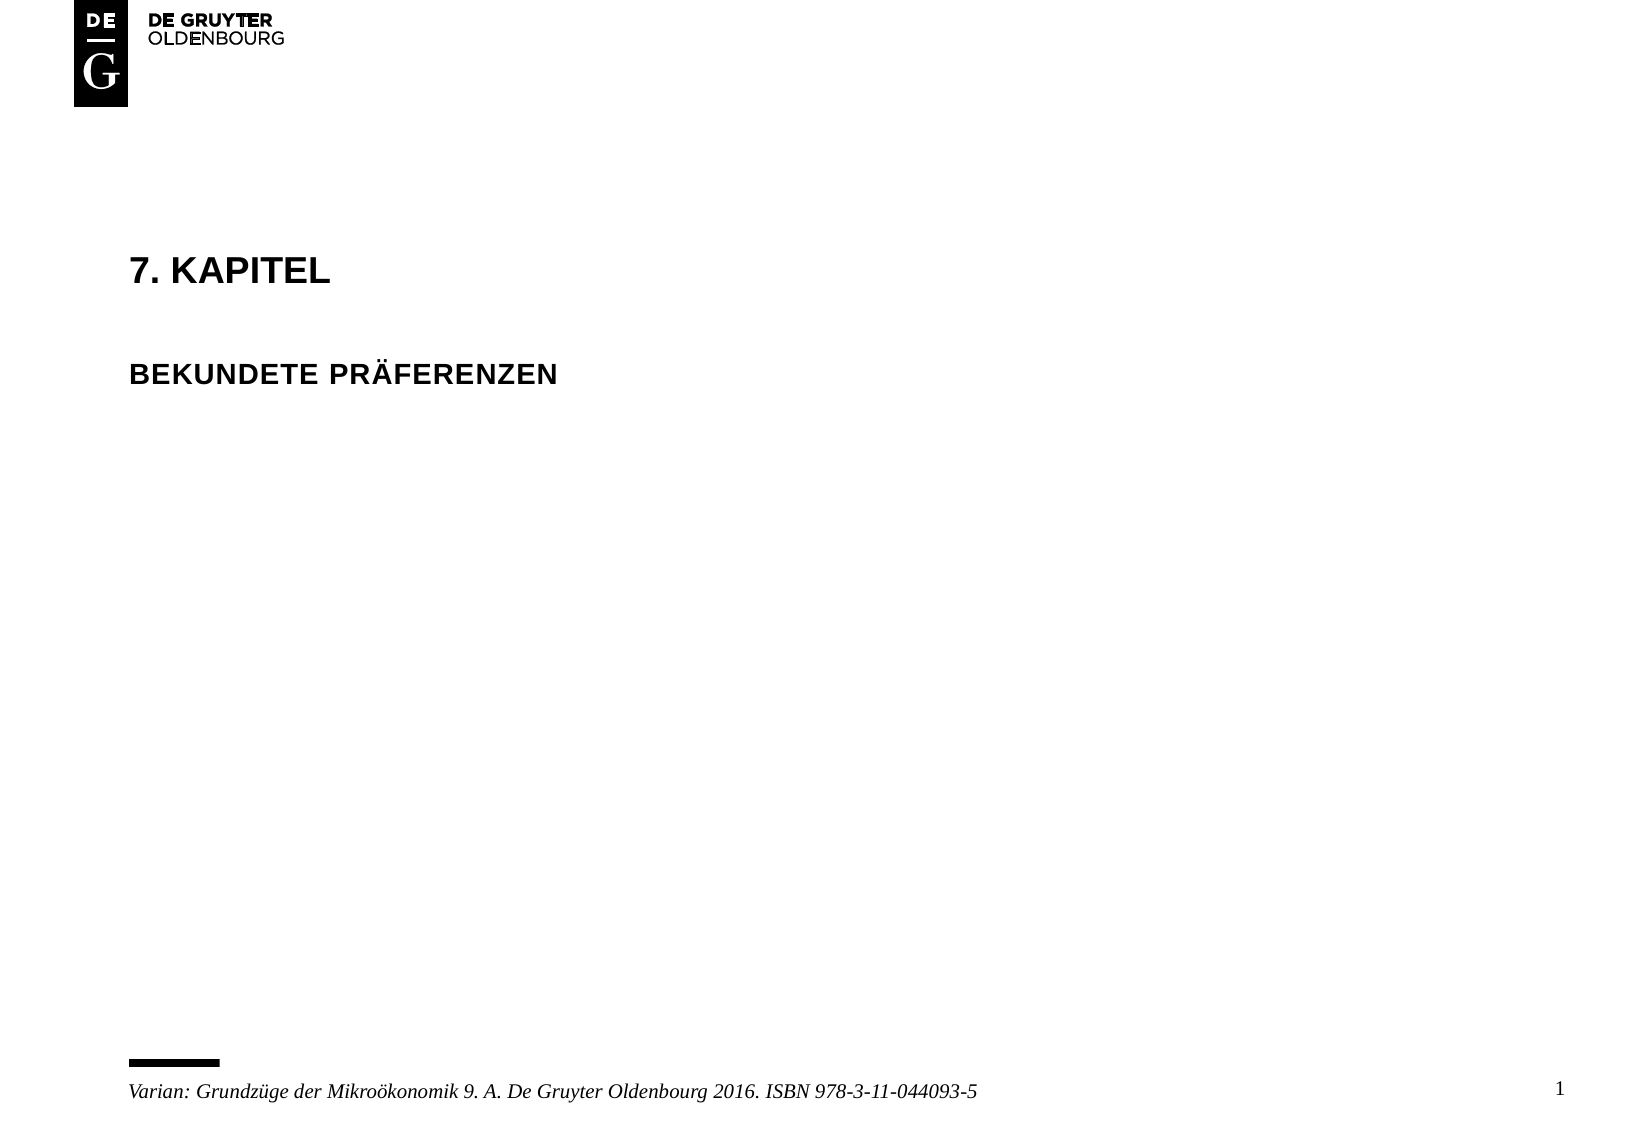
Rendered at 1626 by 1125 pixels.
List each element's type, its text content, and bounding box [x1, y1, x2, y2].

list BEKUNDETE PRÄFERENZEN [129, 355, 1556, 1018]
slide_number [128, 1077, 1539, 1108]
slide_number 1 [1554, 1074, 1614, 1104]
title 7. Kapitel [129, 245, 1556, 328]
